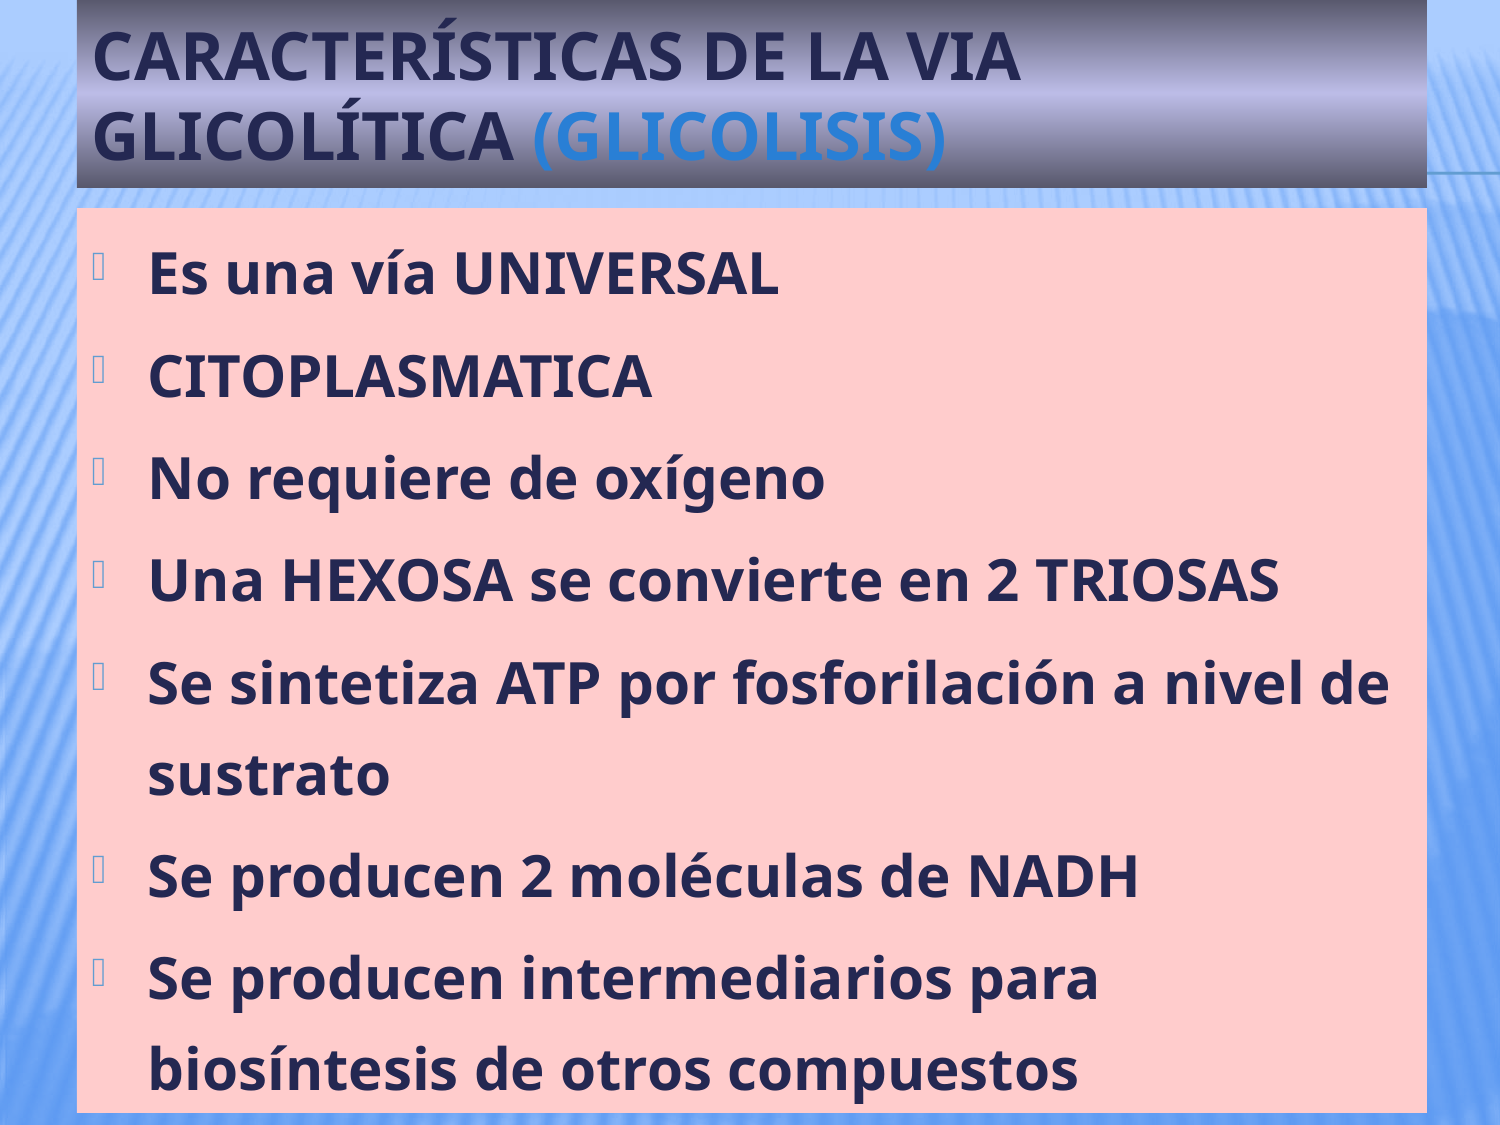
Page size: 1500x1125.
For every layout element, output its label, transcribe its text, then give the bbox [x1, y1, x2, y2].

title Características de la Via Glicolítica (GLICOLISIS) [76, 0, 1427, 188]
list Es una vía UNIVERSAL CITOPLASMATICA No requiere de oxígeno Una HEXOSA se convierte en 2 TRIOSAS Se sintetiza ATP por fosforilación a nivel de sustrato Se producen 2 moléculas de NADH Se producen intermediarios para biosíntesis de otros compuestos [76, 208, 1427, 1113]
